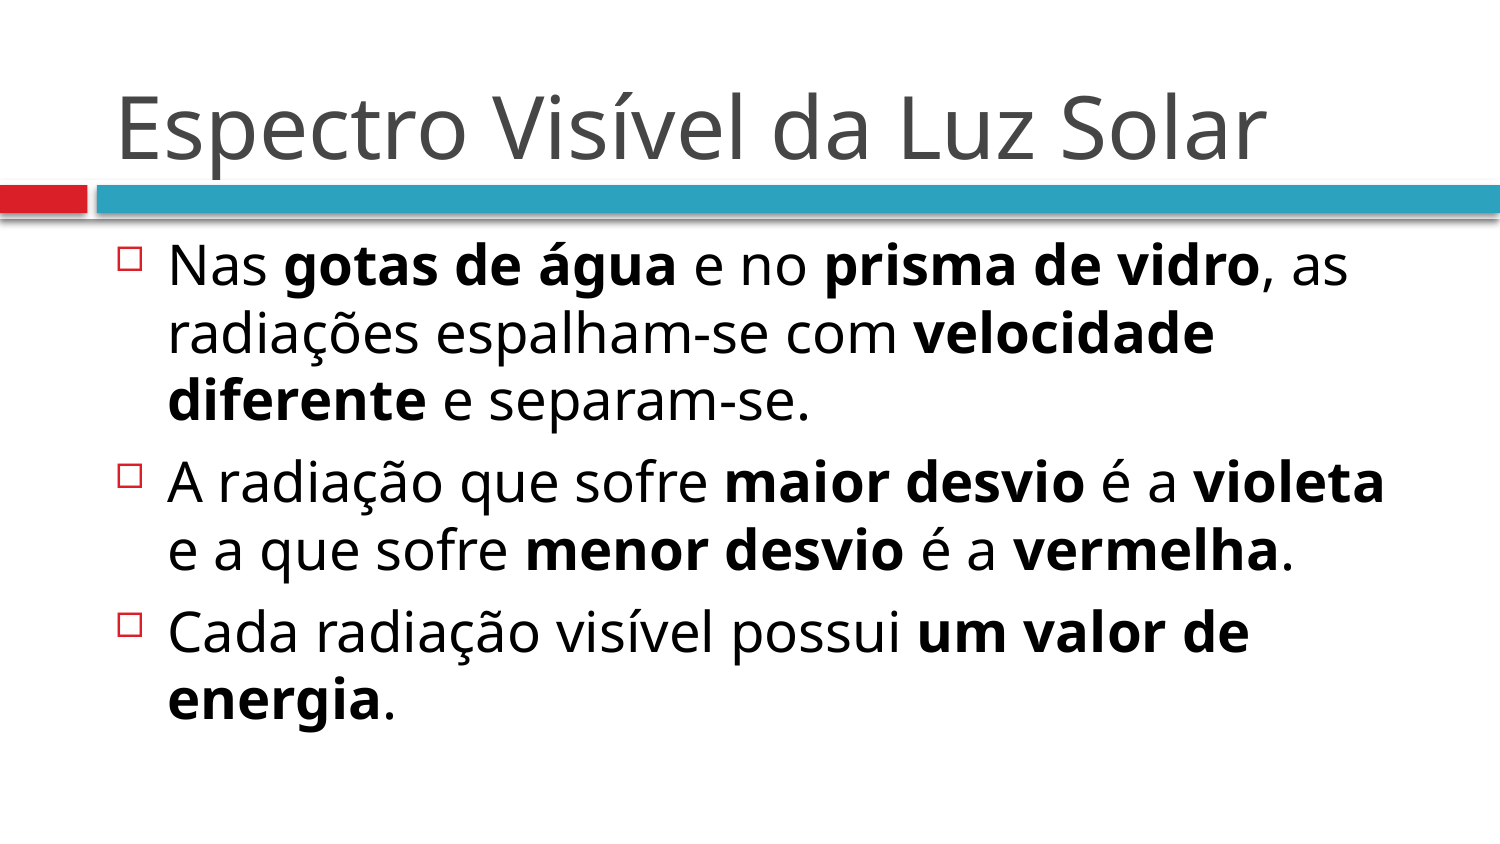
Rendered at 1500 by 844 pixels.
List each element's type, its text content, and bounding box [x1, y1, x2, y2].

title Espectro Visível da Luz Solar [99, 19, 1438, 185]
list Nas gotas de água e no prisma de vidro, as radiações espalham-se com velocidade diferente e separam-se. A radiação que sofre maior desvio é a violeta e a que sofre menor desvio é a vermelha. Cada radiação visível possui um valor de energia. [99, 221, 1447, 759]
